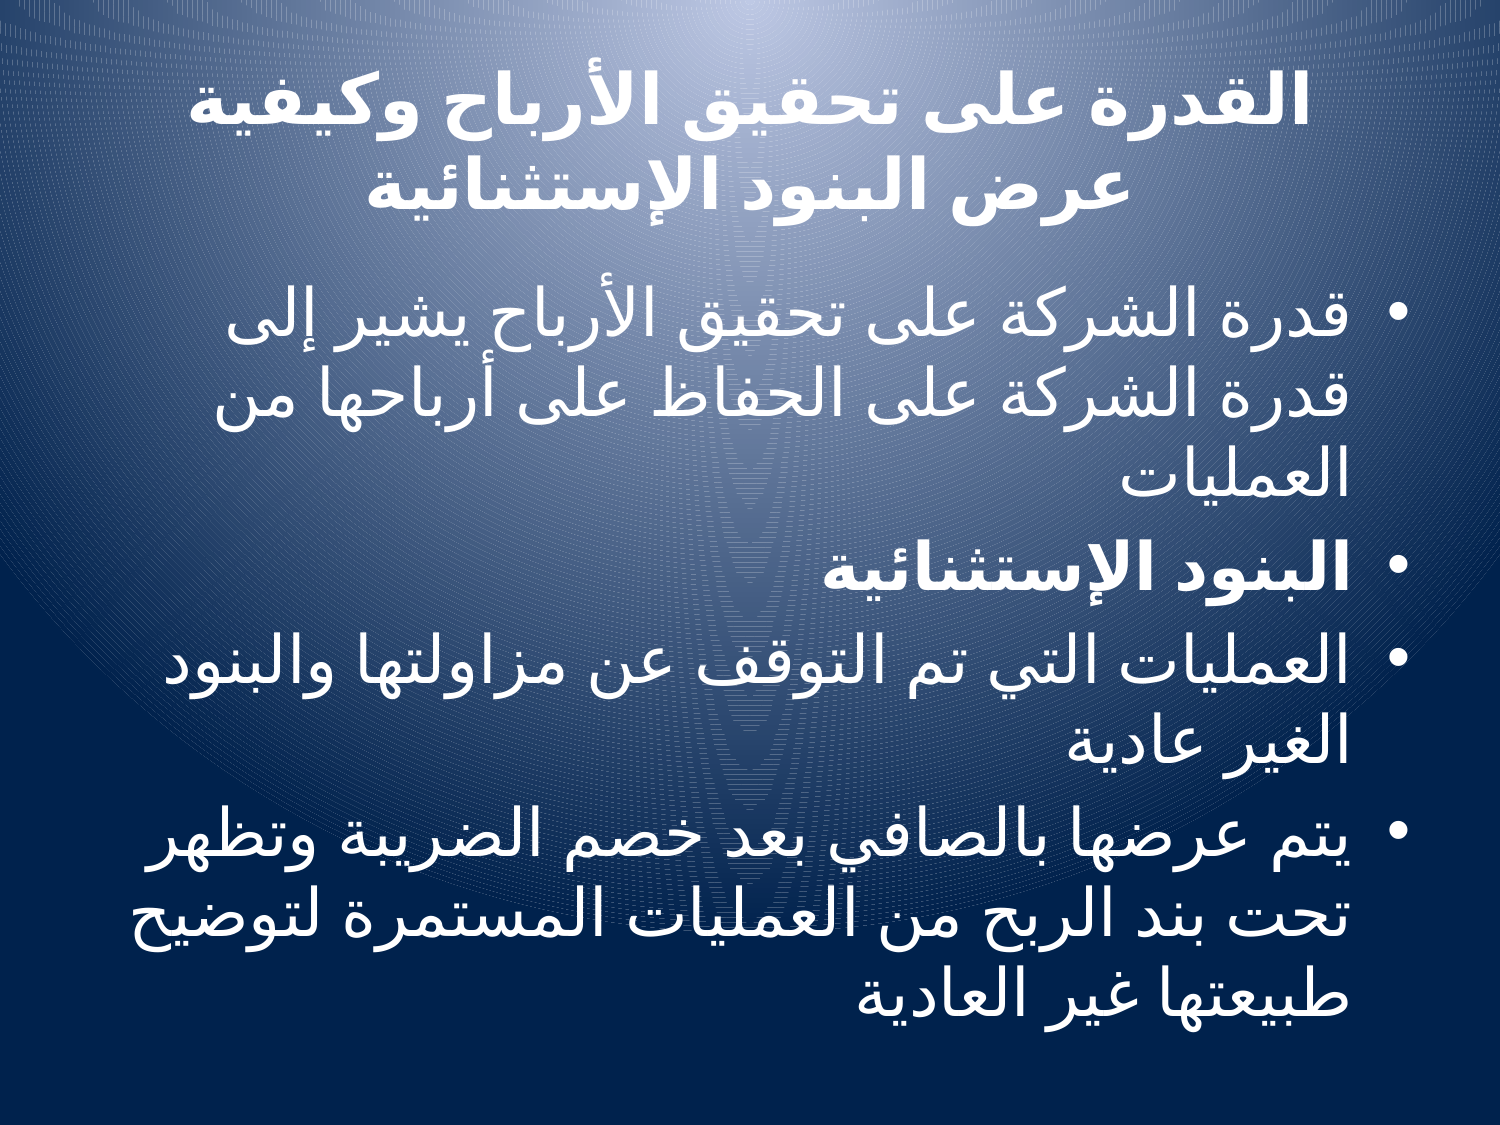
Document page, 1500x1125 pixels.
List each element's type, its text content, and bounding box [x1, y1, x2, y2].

title القدرة على تحقيق الأرباح وكيفية عرض البنود الإستثنائية [75, 45, 1425, 233]
list قدرة الشركة على تحقيق الأرباح يشير إلى قدرة الشركة على الحفاظ على أرباحها من العمليات البنود الإستثنائية العمليات التي تم التوقف عن مزاولتها والبنود الغير عادية يتم عرضها بالصافي بعد خصم الضريبة وتظهر تحت بند الربح من العمليات المستمرة لتوضيح طبيعتها غير العادية [75, 262, 1425, 1005]
